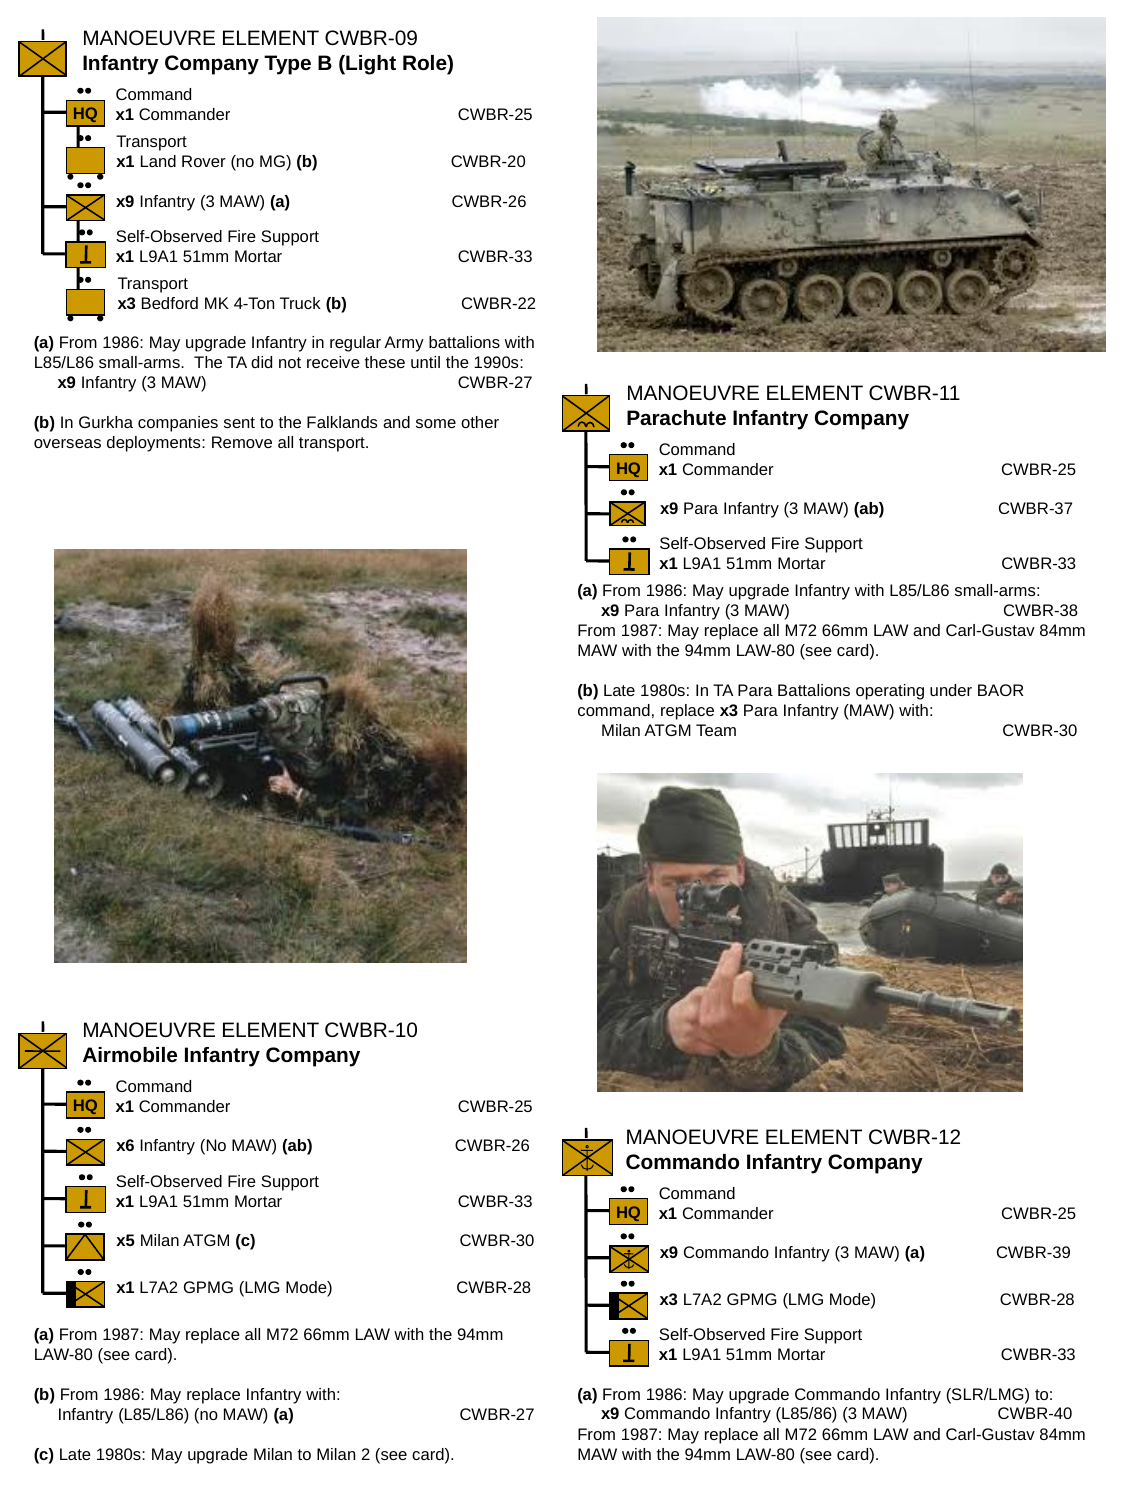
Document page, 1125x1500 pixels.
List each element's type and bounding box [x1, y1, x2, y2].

text_box [78, 1127, 91, 1133]
text_box [78, 1222, 92, 1227]
text_box [562, 1375, 1102, 1471]
text_box [621, 1234, 634, 1239]
text_box [621, 490, 634, 495]
text_box [78, 183, 91, 188]
text_box [621, 442, 634, 448]
text_box [19, 1316, 551, 1472]
picture [597, 773, 1023, 1092]
text_box [78, 1269, 91, 1275]
picture [54, 549, 467, 963]
text_box [621, 1281, 634, 1286]
text_box [562, 383, 610, 431]
text_box [562, 372, 1102, 748]
picture [597, 17, 1106, 352]
text_box [18, 1009, 550, 1308]
text_box [562, 1116, 1092, 1372]
text_box [19, 17, 552, 321]
text_box [19, 324, 551, 460]
